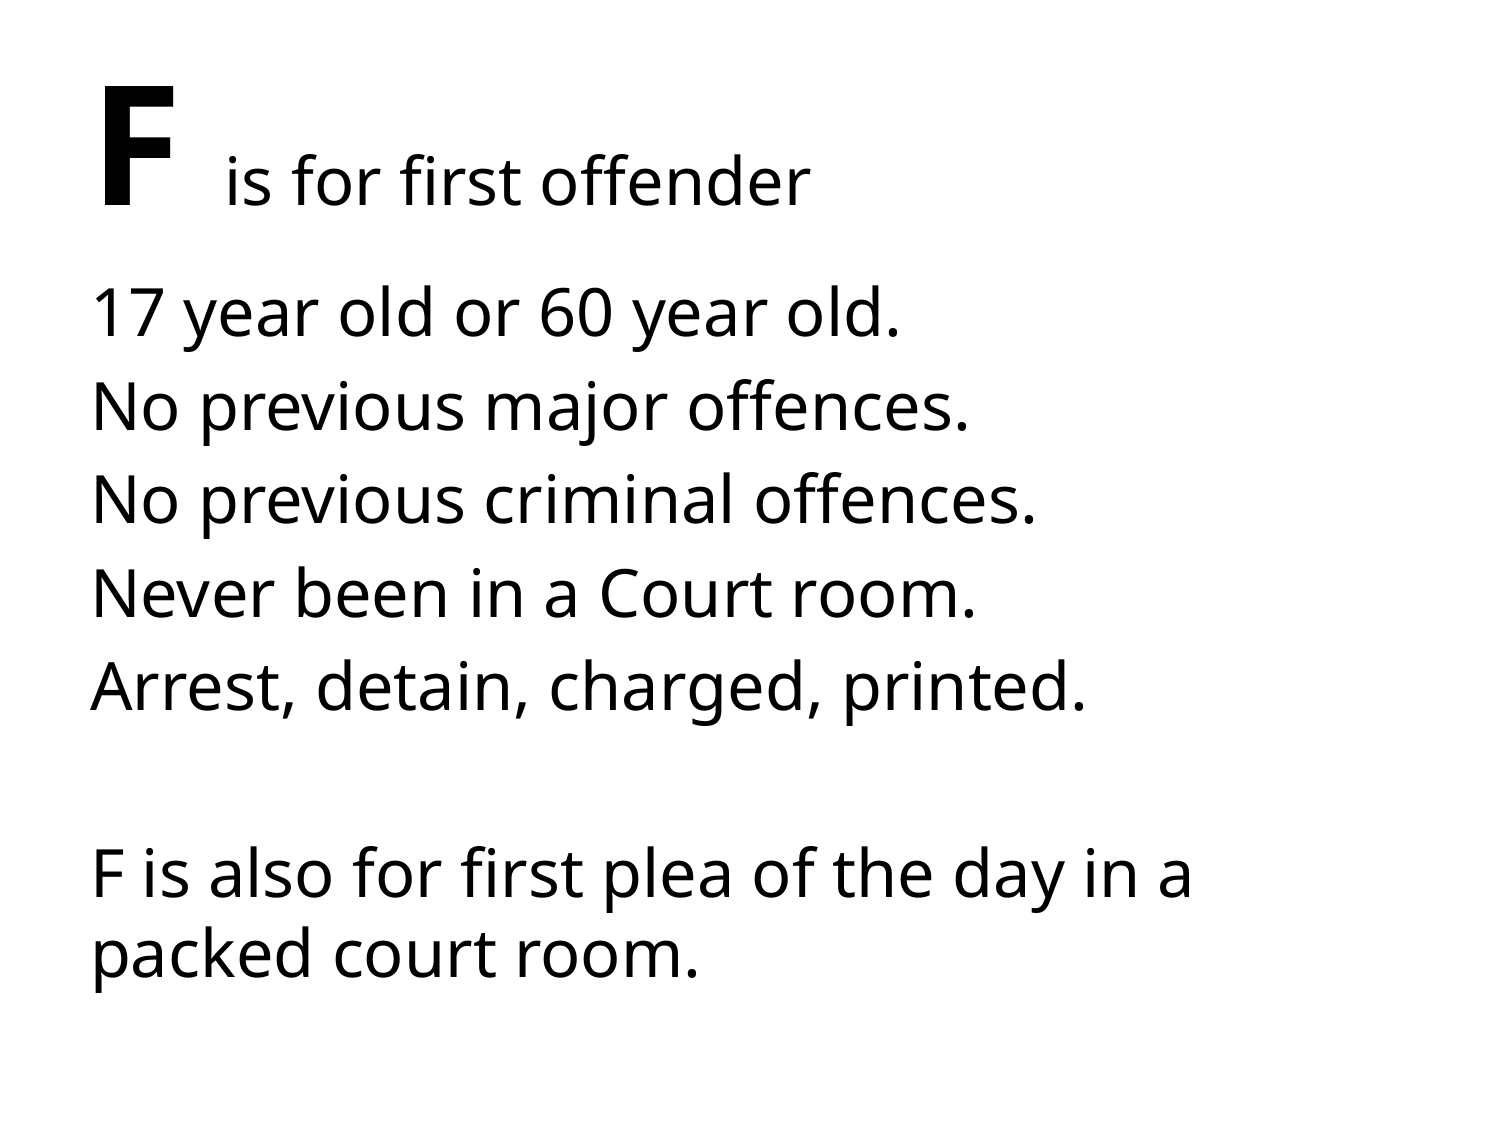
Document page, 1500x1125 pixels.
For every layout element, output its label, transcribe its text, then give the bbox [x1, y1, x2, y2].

title F is for first offender [75, 45, 1425, 233]
list 17 year old or 60 year old. No previous major offences. No previous criminal offences. Never been in a Court room. Arrest, detain, charged, printed. F is also for first plea of the day in a packed court room. [75, 262, 1425, 1005]
